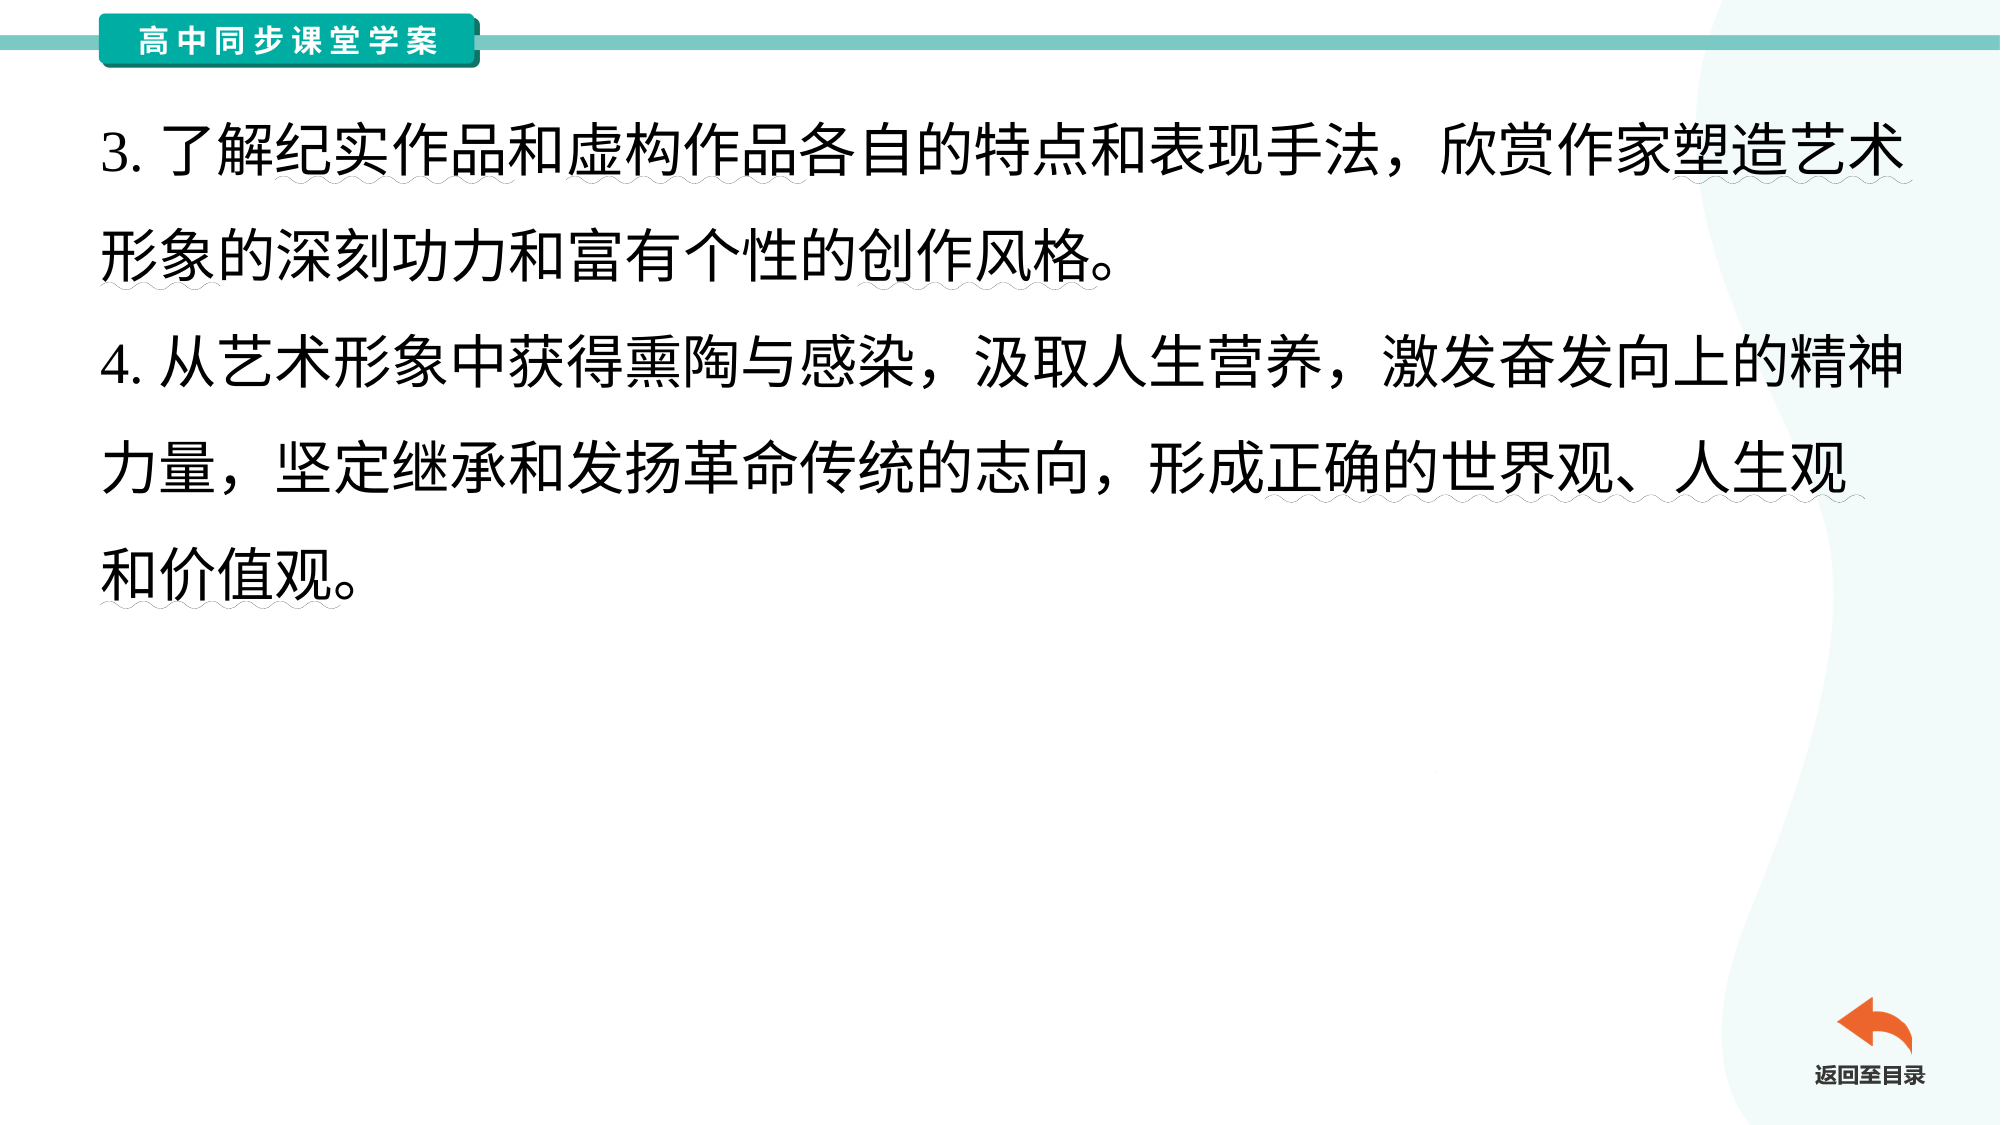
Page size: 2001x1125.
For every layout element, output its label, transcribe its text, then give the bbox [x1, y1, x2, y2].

text_box 3.了解纪实作品和虚构作品各自的特点和表现手法，欣赏作家塑造艺术 形象的深刻功力和富有个性的创作风格。 4.从艺术形象中获得熏陶与感染，汲取人生营养，激发奋发向上的精神 力量，坚定继承和发扬革命传统的志向，形成正确的世界观、人生观 和价值观。 [100, 76, 1899, 608]
picture [0, 0, 2000, 1125]
